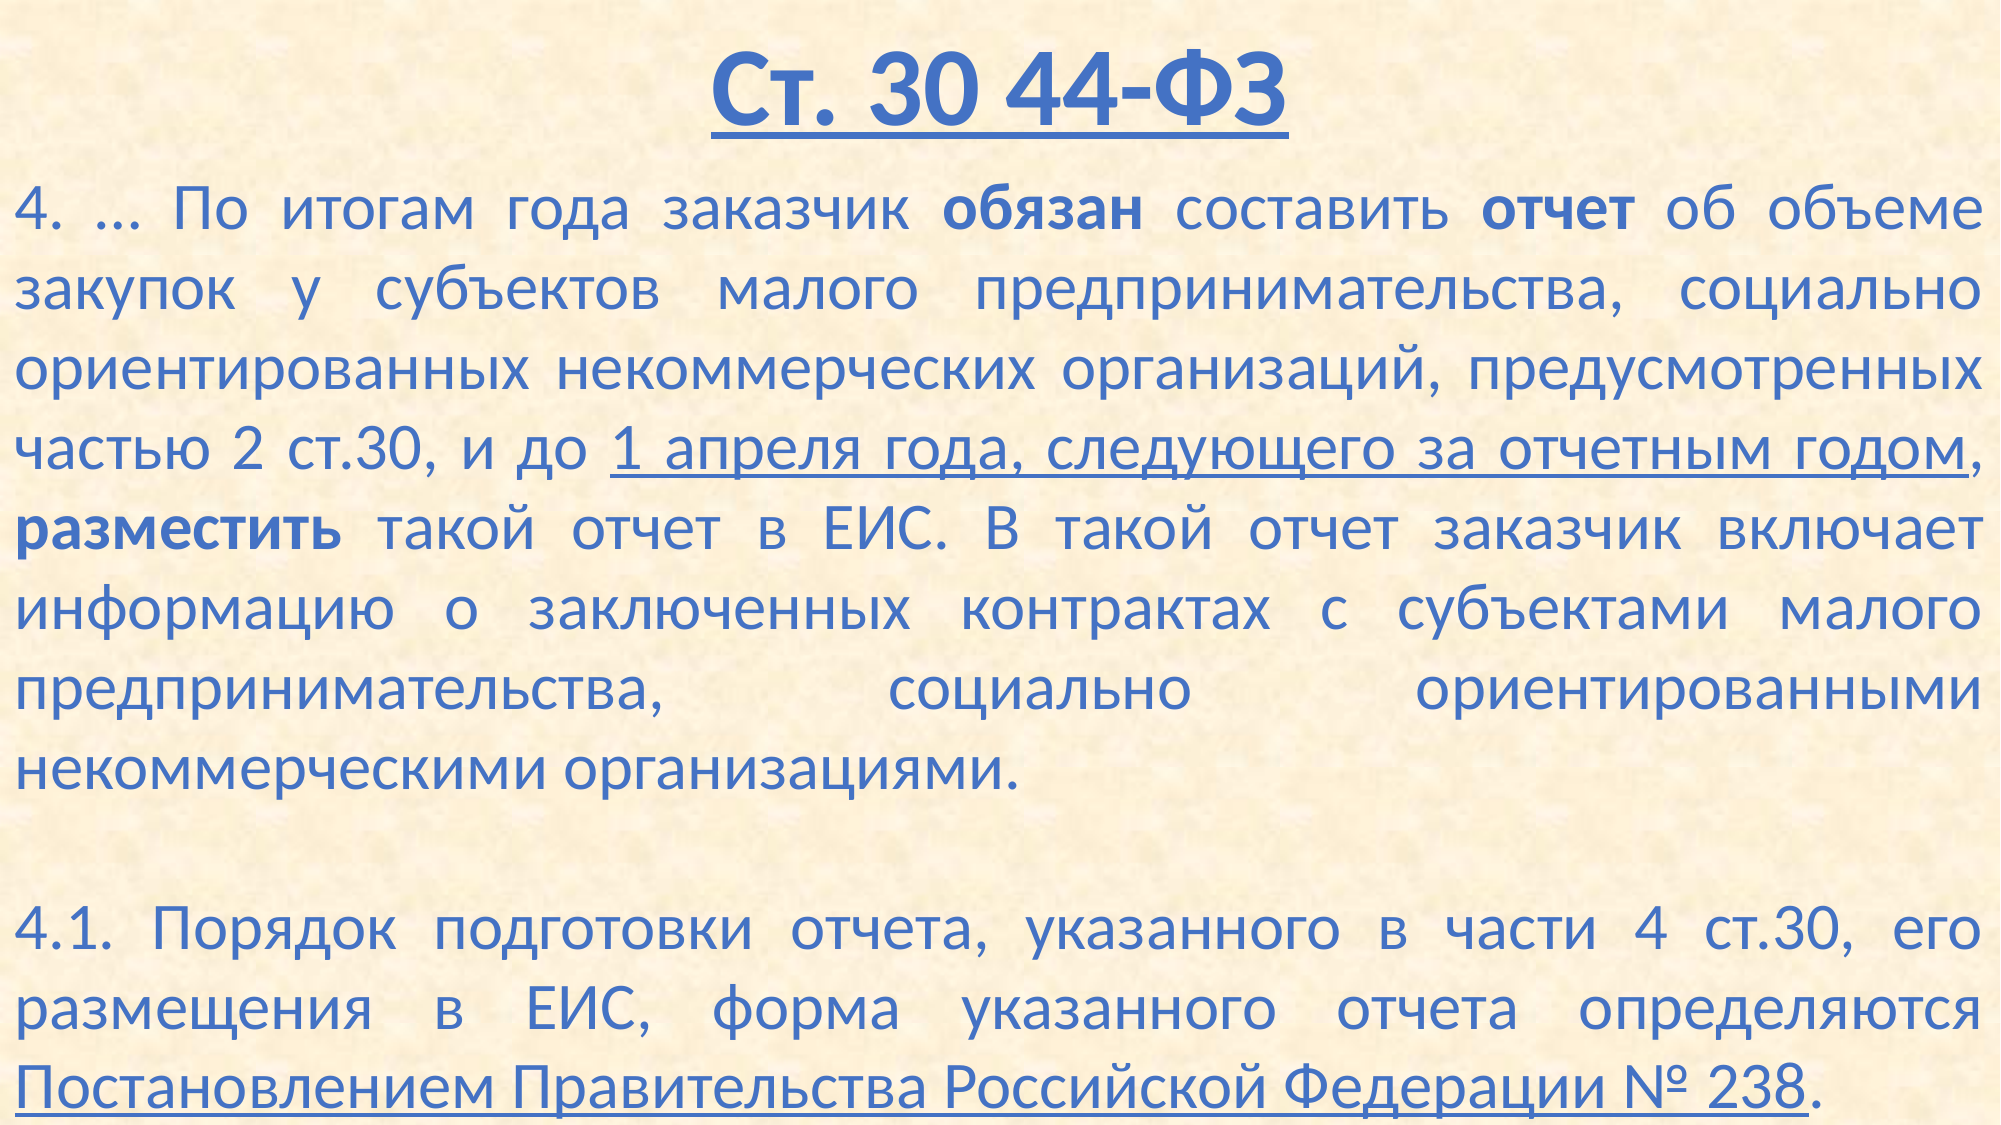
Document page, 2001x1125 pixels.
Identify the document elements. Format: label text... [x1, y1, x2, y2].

text_box Ст. 30 44-ФЗ [0, 0, 2000, 161]
text_box 4. … По итогам года заказчик обязан составить отчет об объеме закупок у субъектов малого предпринимательства, социально ориентированных некоммерческих организаций, предусмотренных частью 2 ст.30, и до 1 апреля года, следующего за отчетным годом, разместить такой отчет в ЕИС. В такой отчет заказчик включает информацию о заключенных контрактах с субъектами малого предпринимательства, социально ориентированными некоммерческими организациями. 4.1. Порядок подготовки отчета, указанного в части 4 ст.30, его размещения в ЕИС, форма указанного отчета определяются Постановлением Правительства Российской Федерации № 238. [0, 161, 2000, 1125]
